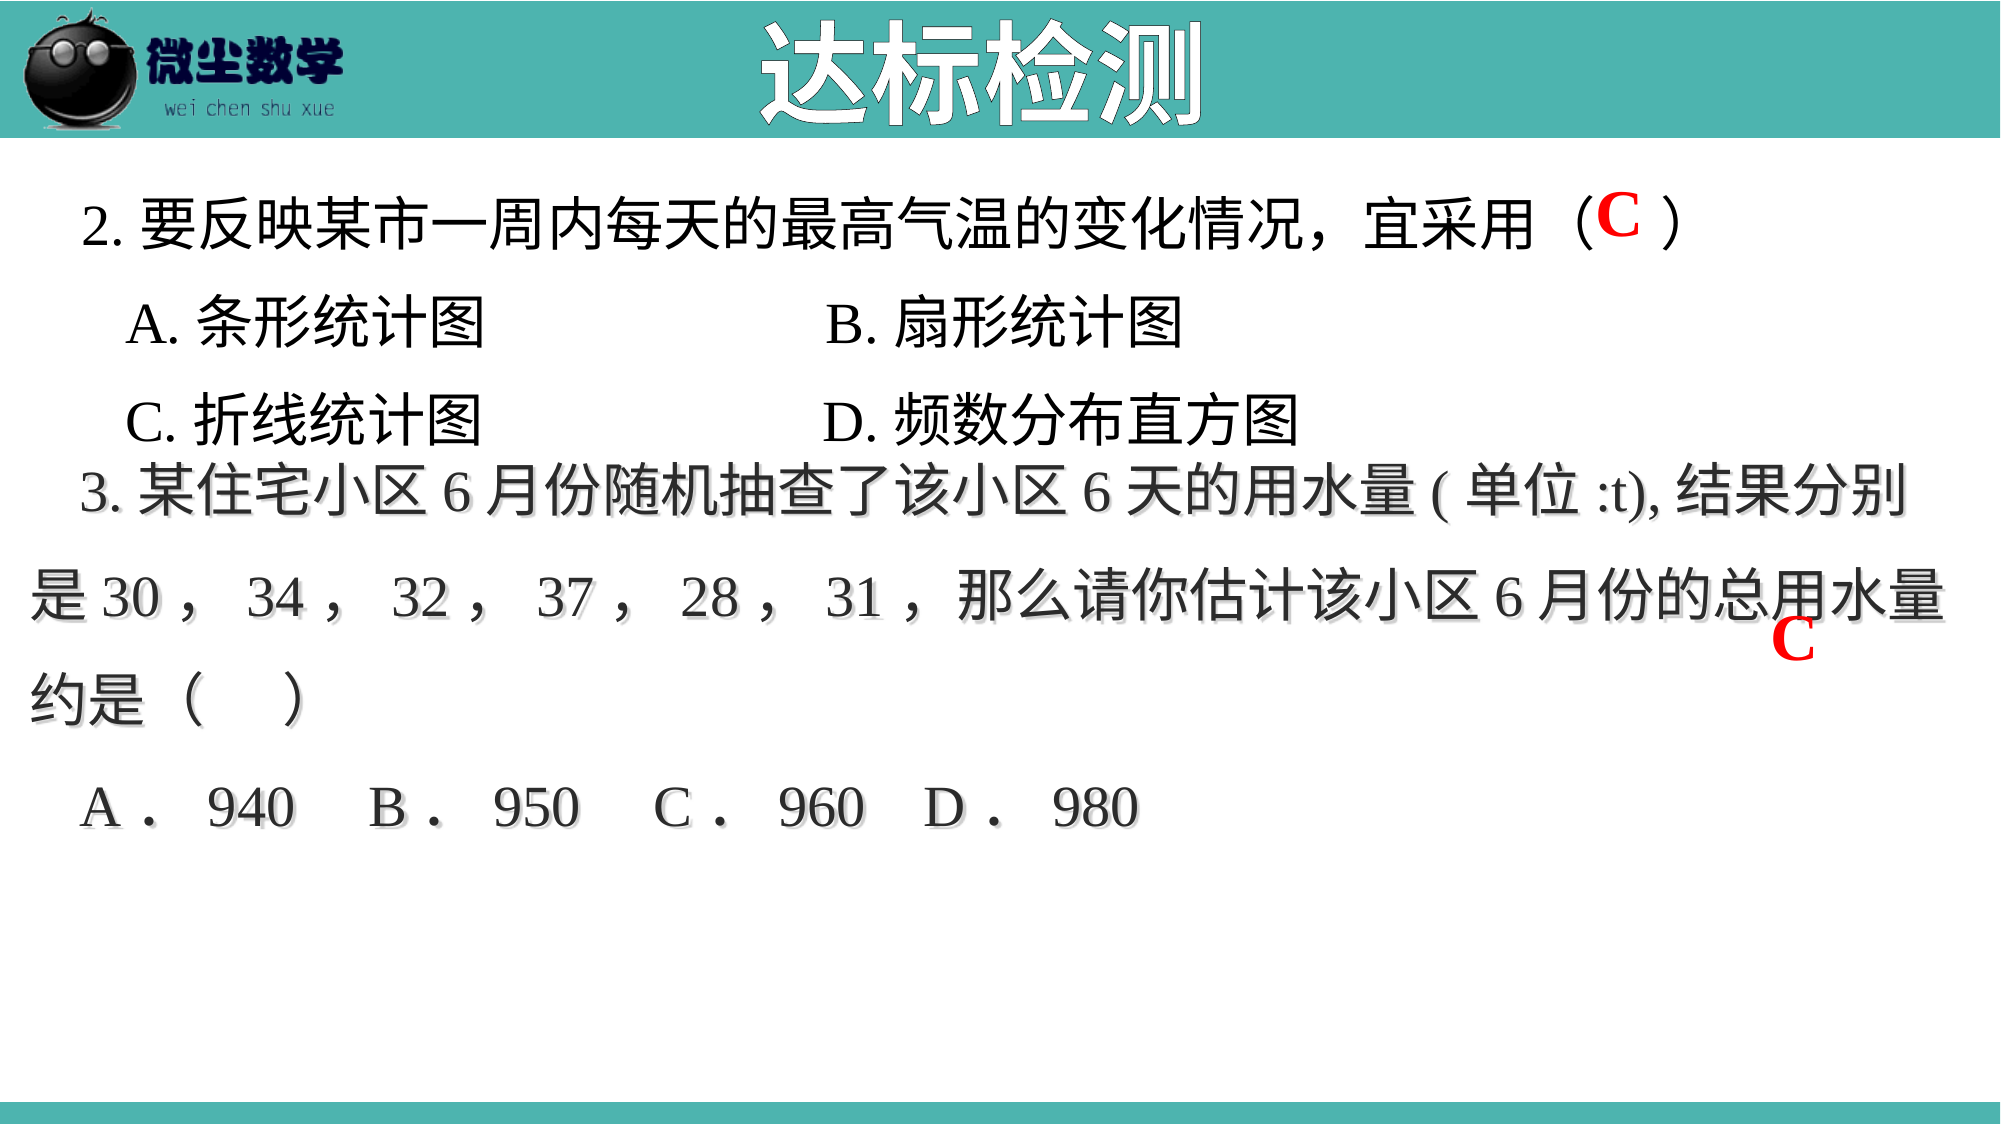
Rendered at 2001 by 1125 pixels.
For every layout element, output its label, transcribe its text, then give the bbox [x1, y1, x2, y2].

text_box C [1756, 586, 1828, 681]
text_box 达标检测 [742, 0, 1223, 146]
text_box 2.要反映某市一周内每天的最高气温的变化情况，宜采用（ ） A.条形统计图 B.扇形统计图 C.折线统计图 D.频数分布直方图 [66, 152, 1969, 410]
text_box 3.某住宅小区6月份随机抽查了该小区6天的用水量(单位:t),结果分别是30，34，32，37，28，31，那么请你估计该小区6月份的总用水量约是（ ） A．940 B．950 C．960 D．980 [14, 410, 1980, 846]
text_box C [1581, 162, 1651, 258]
picture [0, 1, 2001, 1124]
